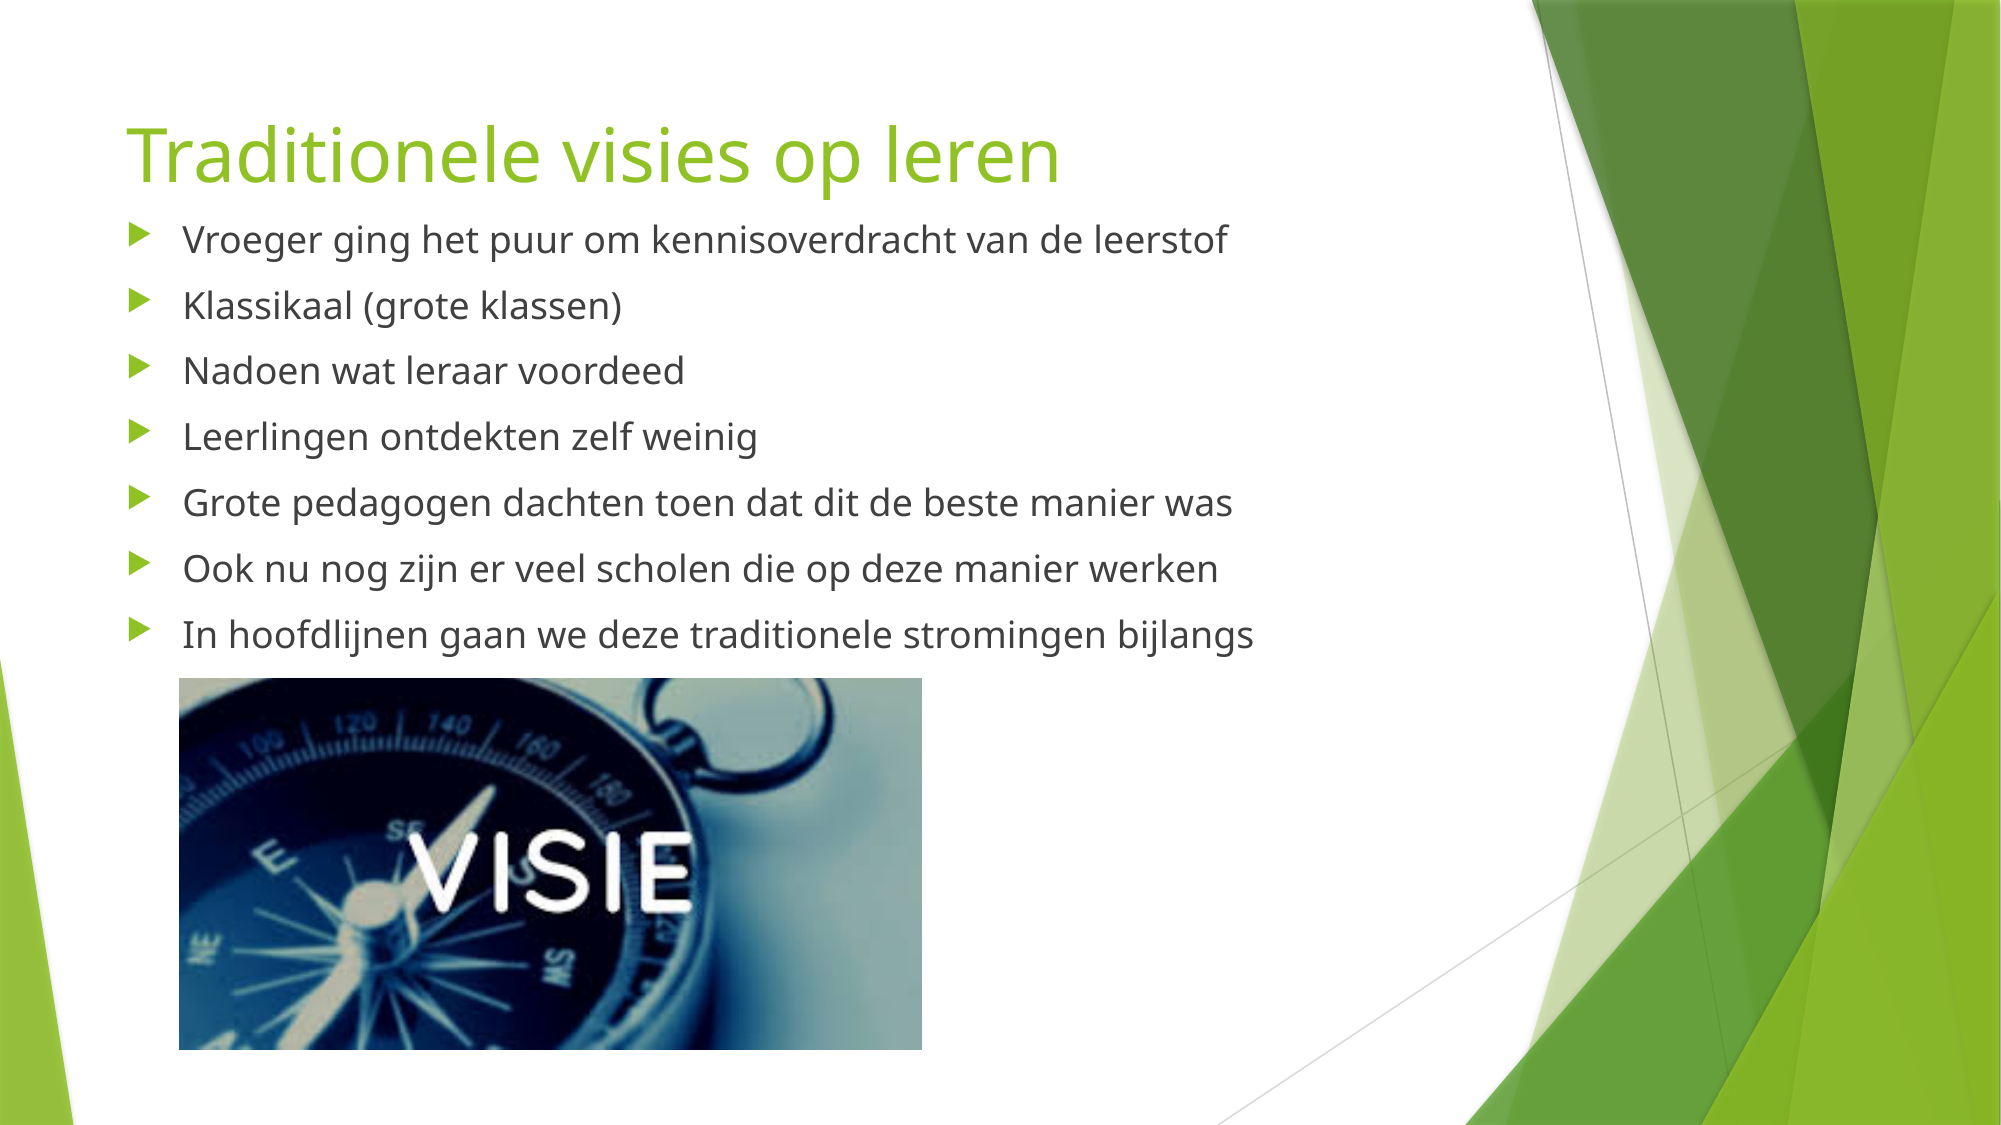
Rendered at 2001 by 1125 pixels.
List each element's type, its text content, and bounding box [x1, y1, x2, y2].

title Traditionele visies op leren [111, 99, 1522, 208]
picture [178, 677, 922, 1050]
list Vroeger ging het puur om kennisoverdracht van de leerstof Klassikaal (grote klassen) Nadoen wat leraar voordeed Leerlingen ontdekten zelf weinig Grote pedagogen dachten toen dat dit de beste manier was Ook nu nog zijn er veel scholen die op deze manier werken In hoofdlijnen gaan we deze traditionele stromingen bijlangs [111, 208, 1522, 845]
